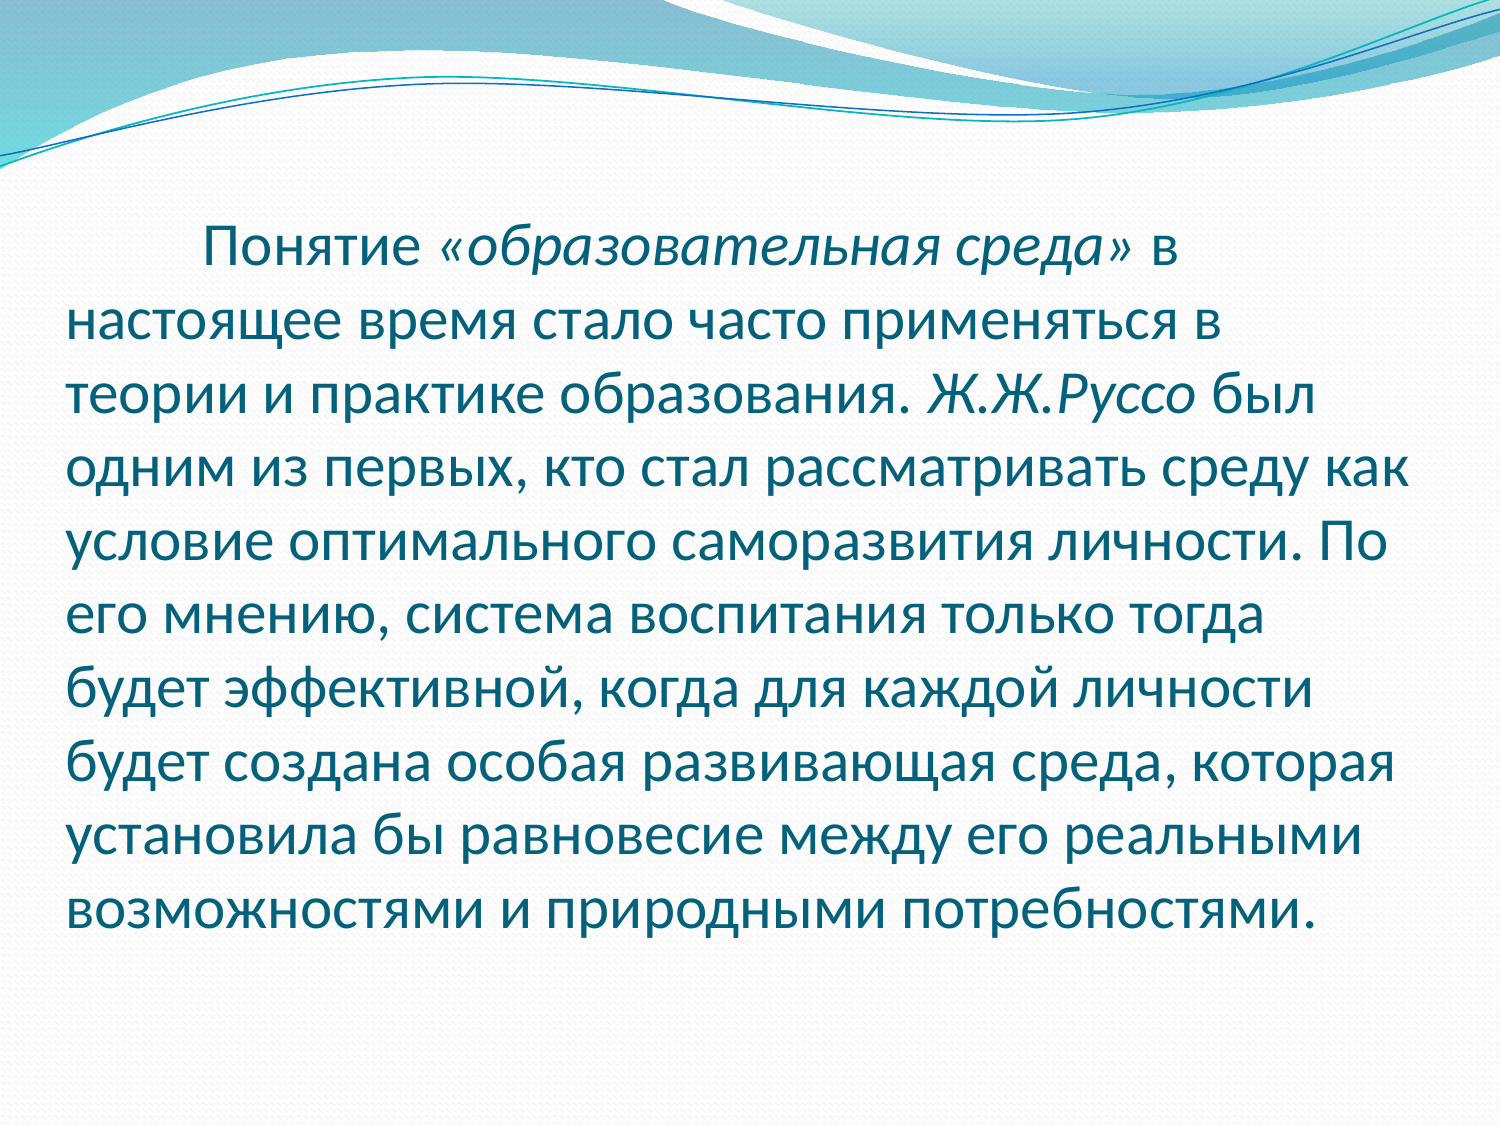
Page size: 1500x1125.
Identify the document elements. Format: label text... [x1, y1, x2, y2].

title Понятие «образовательная среда» в настоящее время стало часто применяться в теории и практике образования. Ж.Ж.Руссо был одним из первых, кто стал рассматривать среду как условие оптимального саморазвития личности. По его мнению, система воспитания только тогда будет эффективной, когда для каждой личности будет создана особая развивающая среда, которая установила бы равновесие между его реальными возможностями и природными потребностями. [64, 184, 1415, 941]
